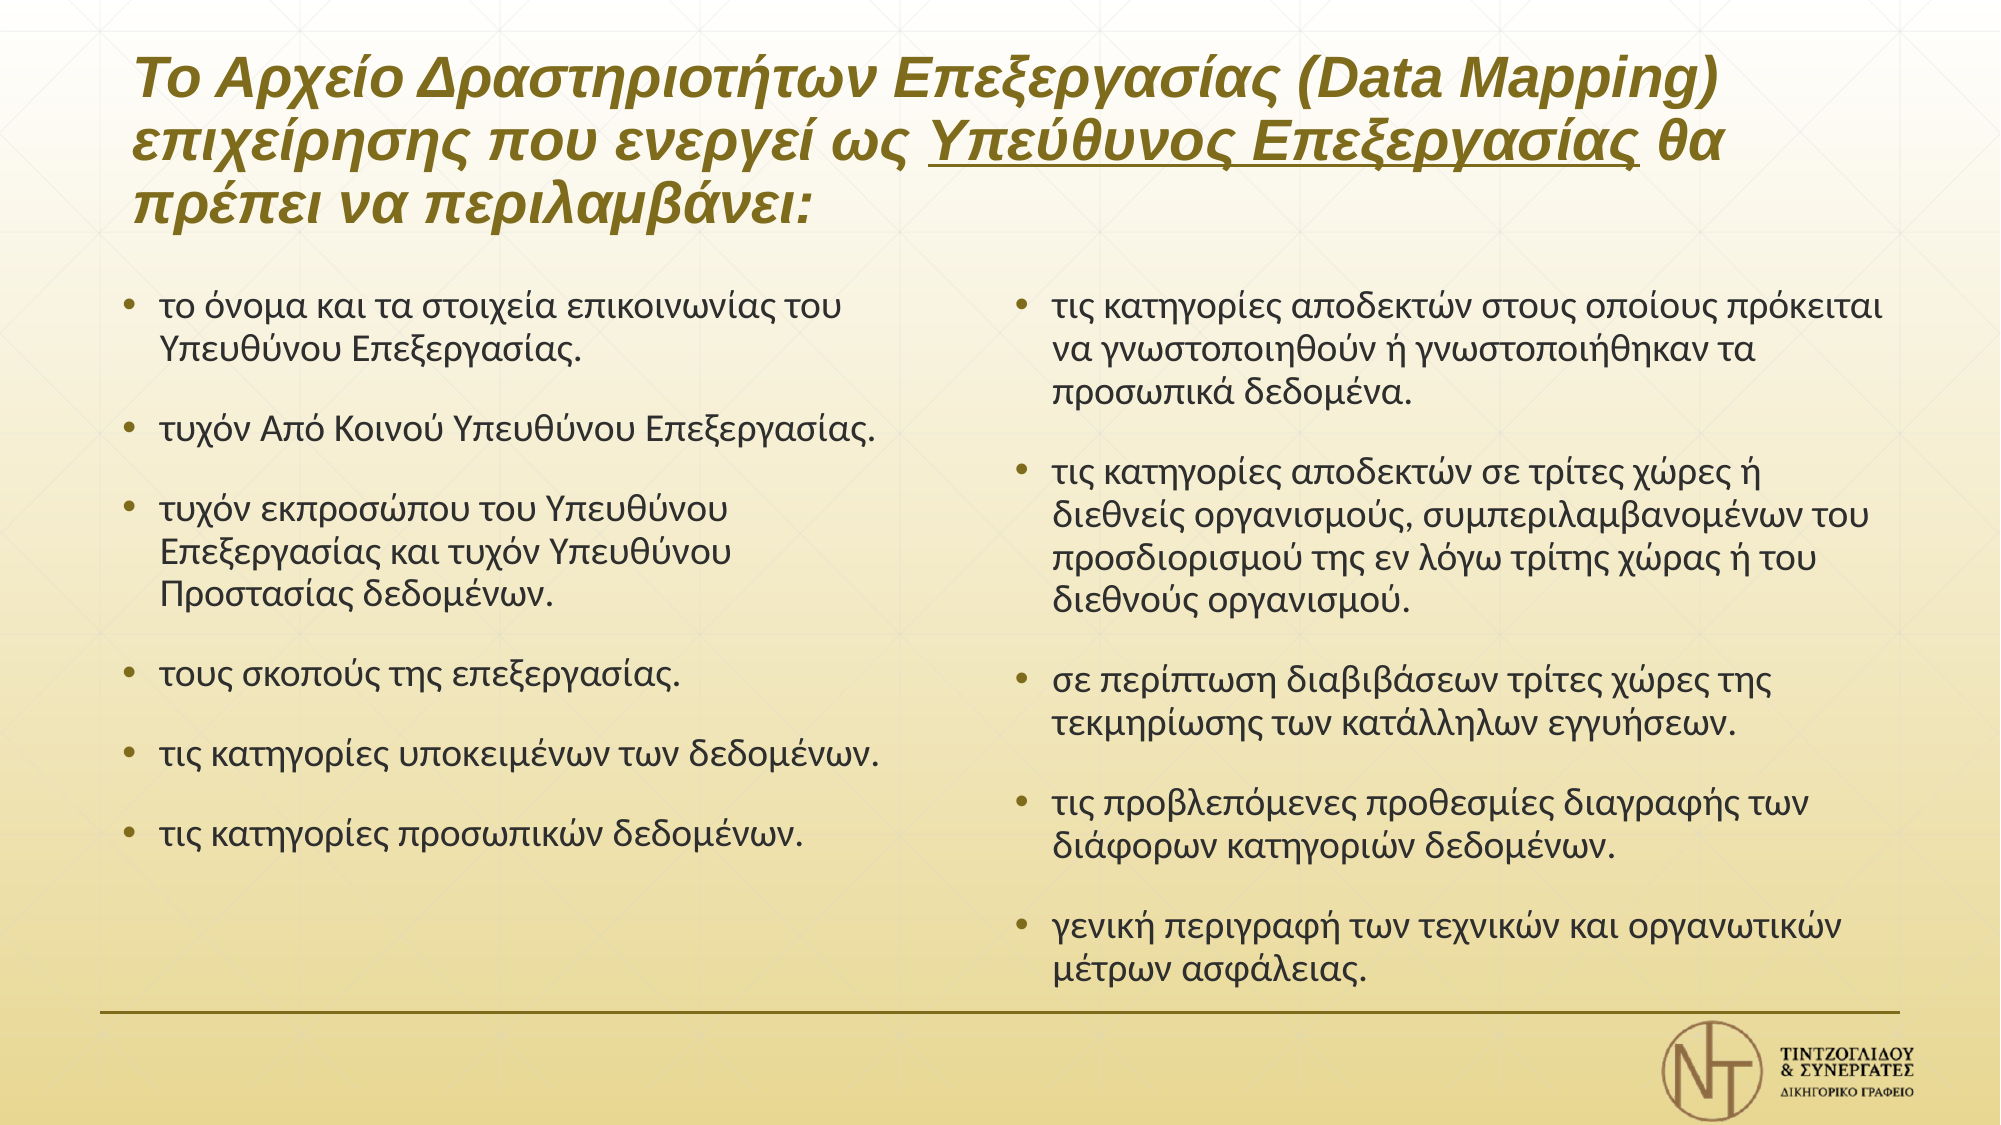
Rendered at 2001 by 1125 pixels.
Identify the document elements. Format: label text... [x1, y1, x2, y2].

picture [1661, 1020, 1914, 1122]
list το όνομα και τα στοιχεία επικοινωνίας του Υπευθύνου Επεξεργασίας. τυχόν Από Κοινού Υπευθύνου Επεξεργασίας. τυχόν εκπροσώπου του Υπευθύνου Επεξεργασίας και τυχόν Υπευθύνου Προστασίας δεδομένων. τους σκοπούς της επεξεργασίας. τις κατηγορίες υποκειμένων των δεδομένων. τις κατηγορίες προσωπικών δεδομένων. [107, 277, 925, 961]
list τις κατηγορίες αποδεκτών στους οποίους πρόκειται να γνωστοποιηθούν ή γνωστοποιήθηκαν τα προσωπικά δεδομένα. τις κατηγορίες αποδεκτών σε τρίτες χώρες ή διεθνείς οργανισμούς, συμπεριλαμβανομένων του προσδιορισμού της εν λόγω τρίτης χώρας ή του διεθνούς οργανισμού. σε περίπτωση διαβιβάσεων τρίτες χώρες της τεκμηρίωσης των κατάλληλων εγγυήσεων. τις προβλεπόμενες προθεσμίες διαγραφής των διάφορων κατηγοριών δεδομένων. γενική περιγραφή των τεχνικών και οργανωτικών μέτρων ασφάλειας. [999, 277, 1914, 935]
title Το Αρχείο Δραστηριοτήτων Επεξεργασίας (Data Mapping) επιχείρησης που ενεργεί ως Υπεύθυνος Επεξεργασίας θα πρέπει να περιλαμβάνει: [117, 56, 1846, 244]
